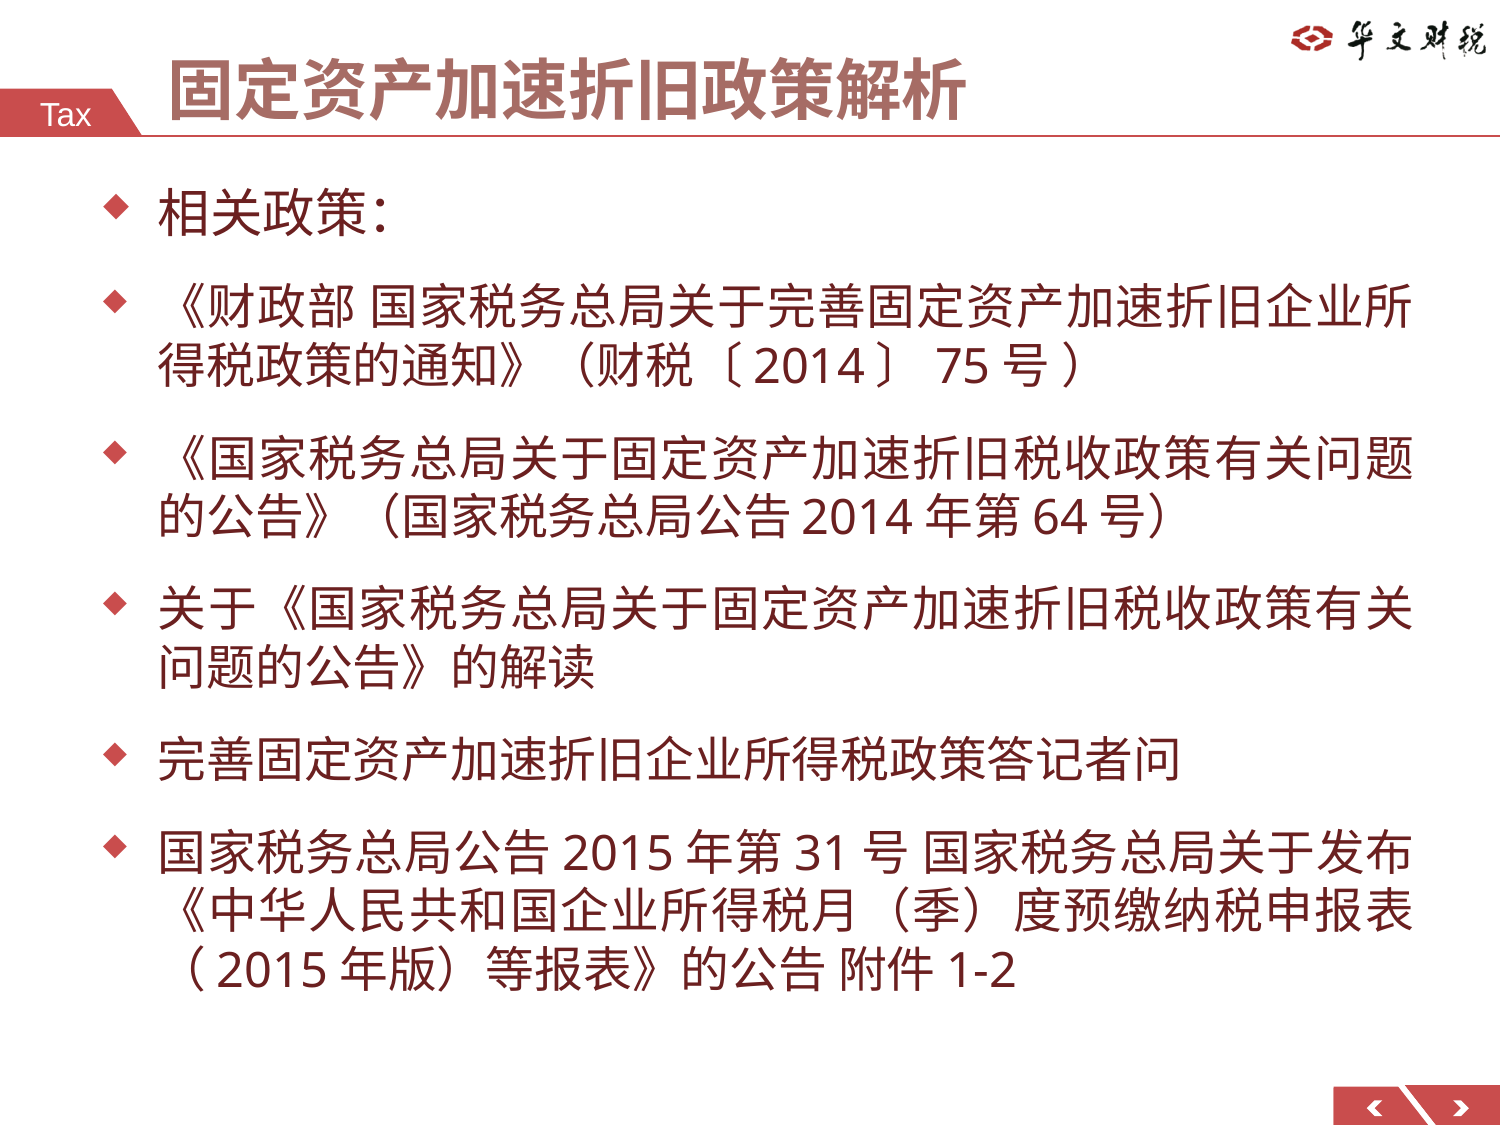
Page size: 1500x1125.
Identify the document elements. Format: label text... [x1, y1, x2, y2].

list 相关政策： 《财政部 国家税务总局关于完善固定资产加速折旧企业所得税政策的通知》（财税〔2014〕75号 ） 《国家税务总局关于固定资产加速折旧税收政策有关问题的公告》（国家税务总局公告2014年第64号） 关于《国家税务总局关于固定资产加速折旧税收政策有关问题的公告》的解读 完善固定资产加速折旧企业所得税政策答记者问 国家税务总局公告2015年第31号 国家税务总局关于发布《中华人民共和国企业所得税月（季）度预缴纳税申报表（2015年版）等报表》的公告 附件1-2 [85, 172, 1430, 1014]
title 固定资产加速折旧政策解析 [152, 31, 1292, 137]
picture [1291, 19, 1486, 61]
